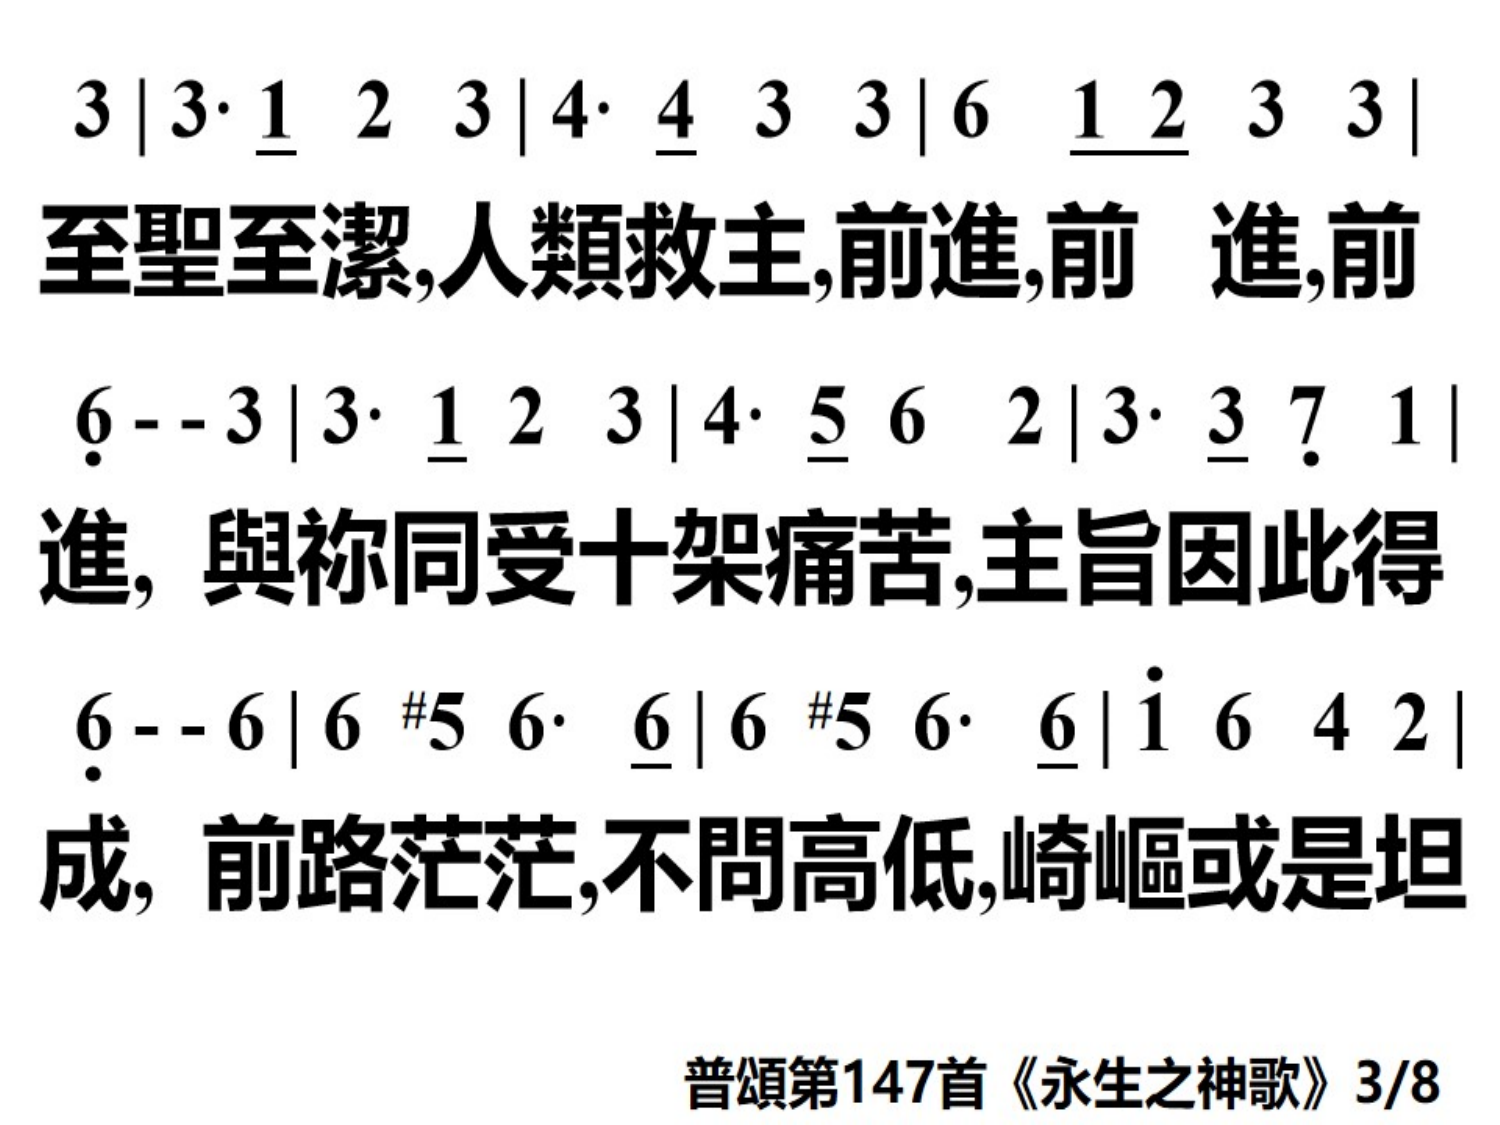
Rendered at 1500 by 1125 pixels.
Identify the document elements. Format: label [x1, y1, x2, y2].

list [0, 0, 1500, 1125]
